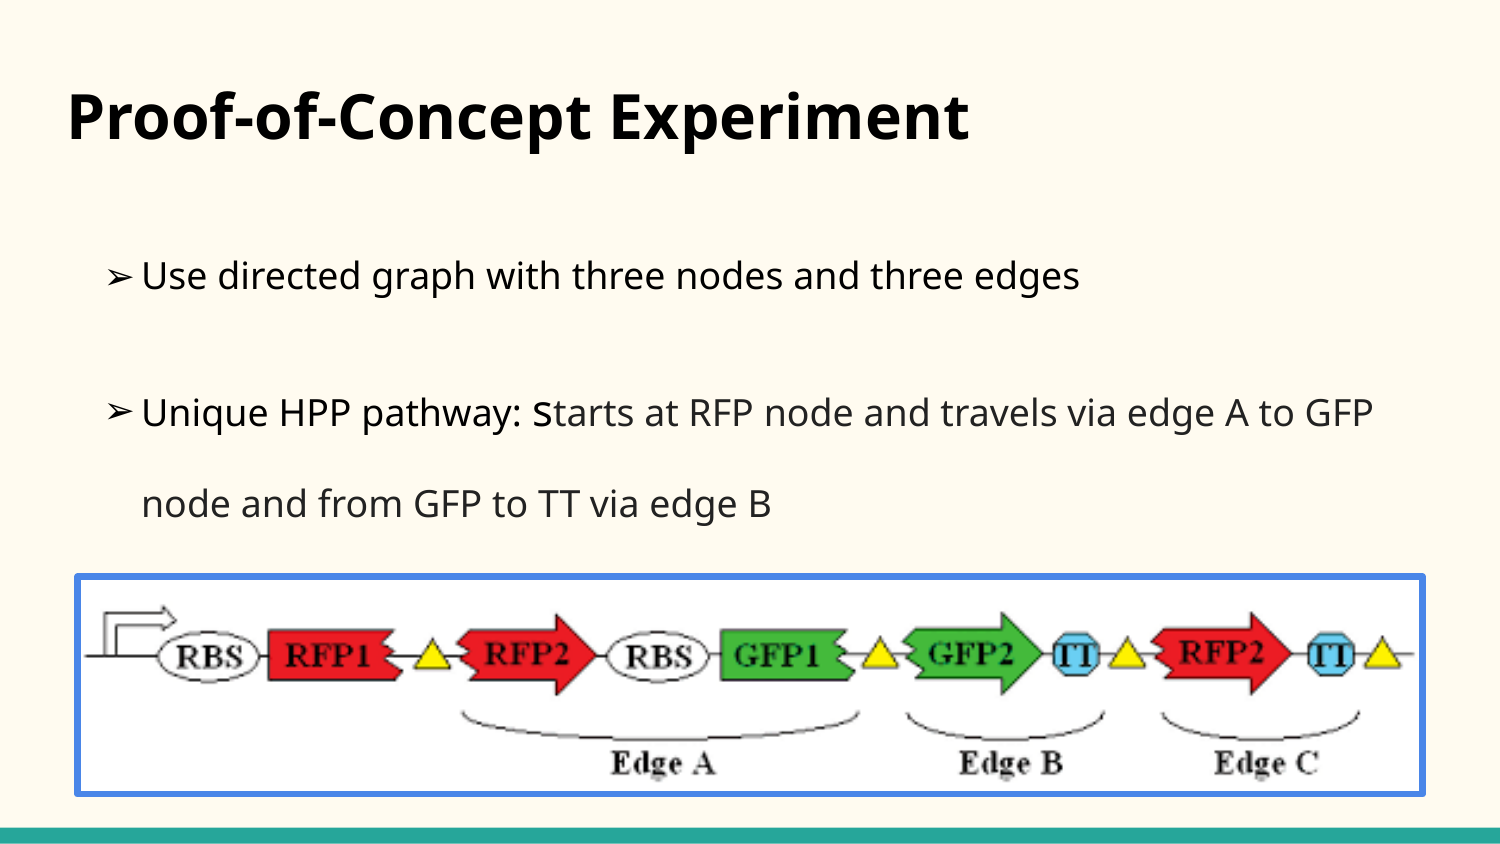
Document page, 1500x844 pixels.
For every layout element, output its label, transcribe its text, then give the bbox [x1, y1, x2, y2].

title Proof-of-Concept Experiment [51, 61, 1500, 231]
picture [80, 579, 1420, 792]
list Use directed graph with three nodes and three edges Unique HPP pathway: starts at RFP node and travels via edge A to GFP node and from GFP to TT via edge B Edge C (detractor): from RFP to TT node which is the ending [51, 192, 1449, 750]
